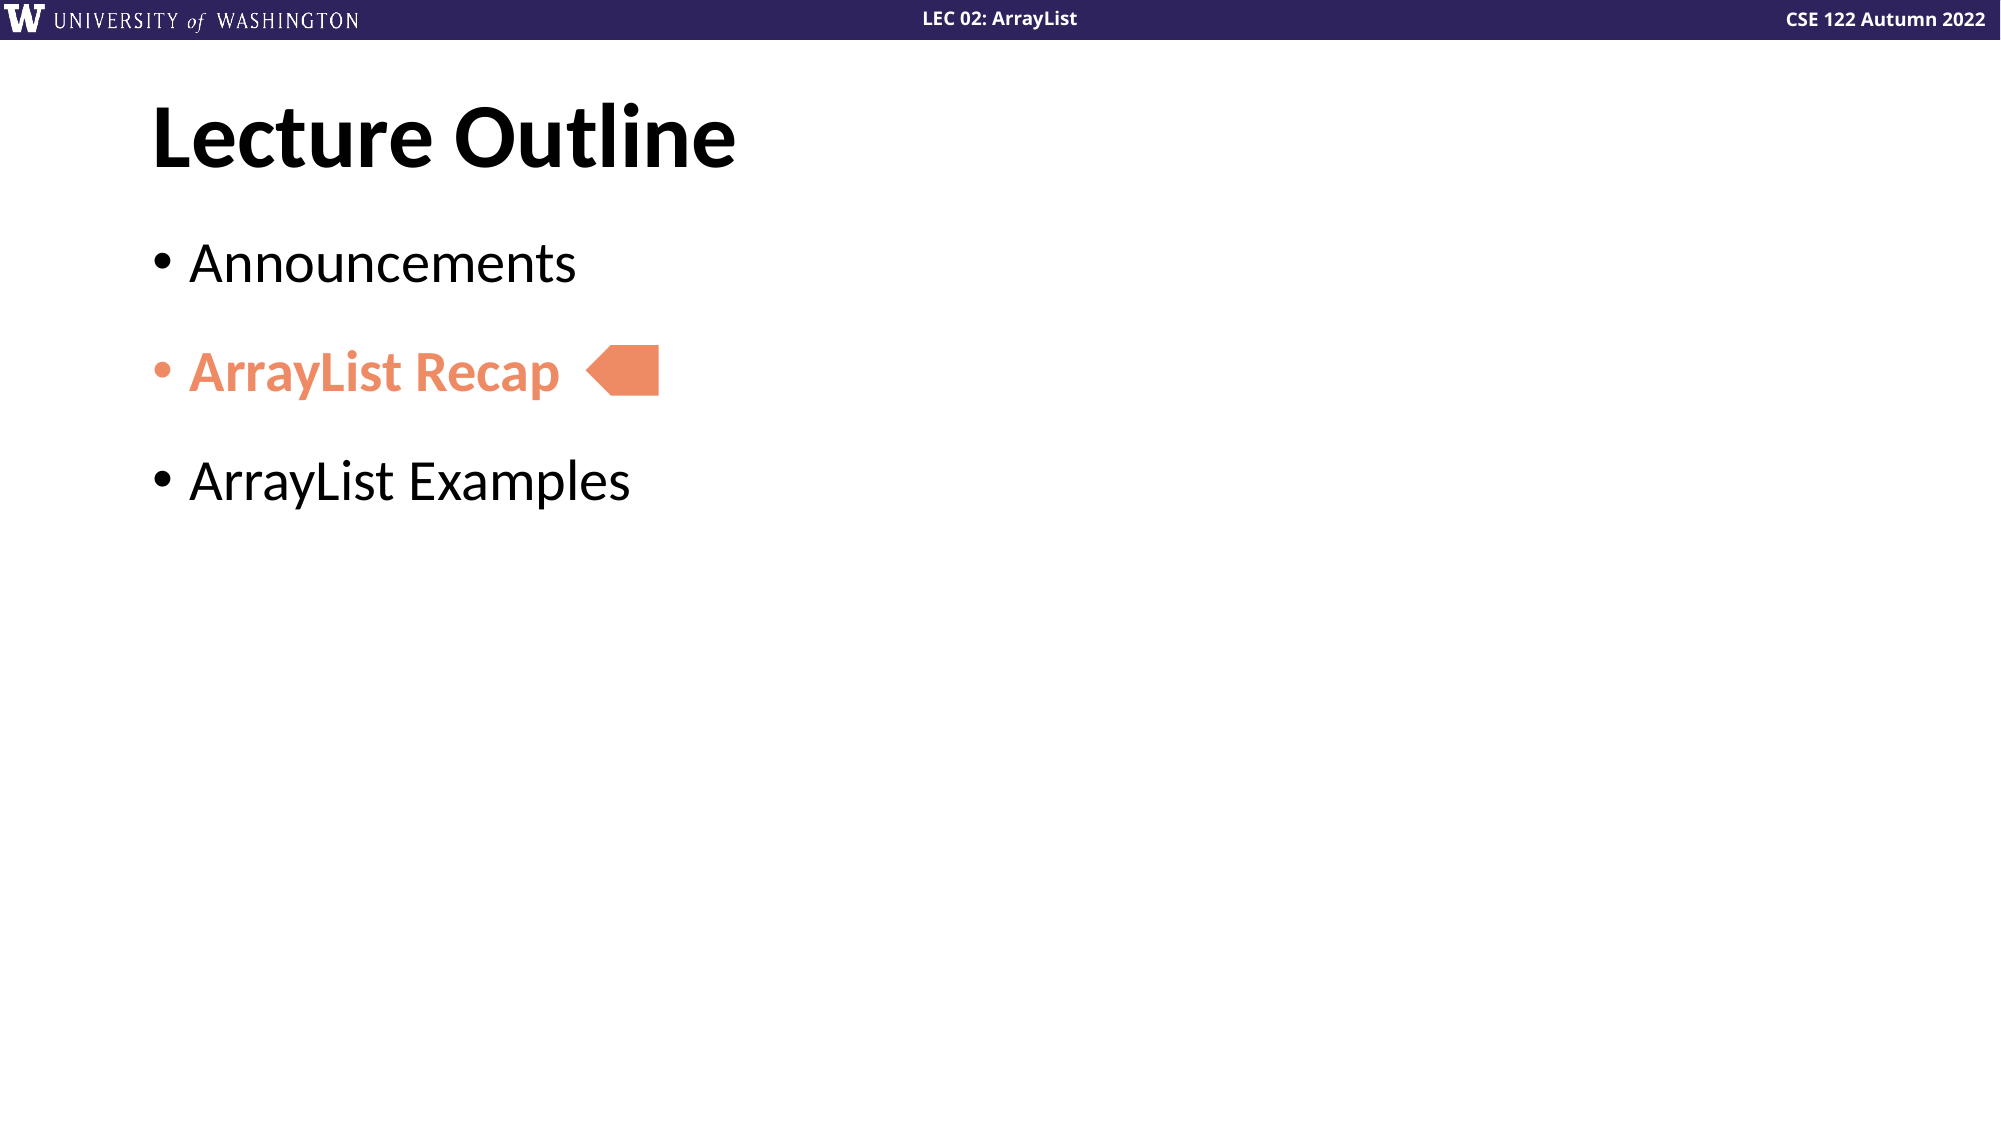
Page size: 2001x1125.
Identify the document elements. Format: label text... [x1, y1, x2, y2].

list Announcements ArrayList Recap ArrayList Examples [137, 224, 1863, 1014]
text_box [584, 343, 660, 397]
title Lecture Outline [137, 74, 1863, 200]
picture [4, 4, 358, 33]
